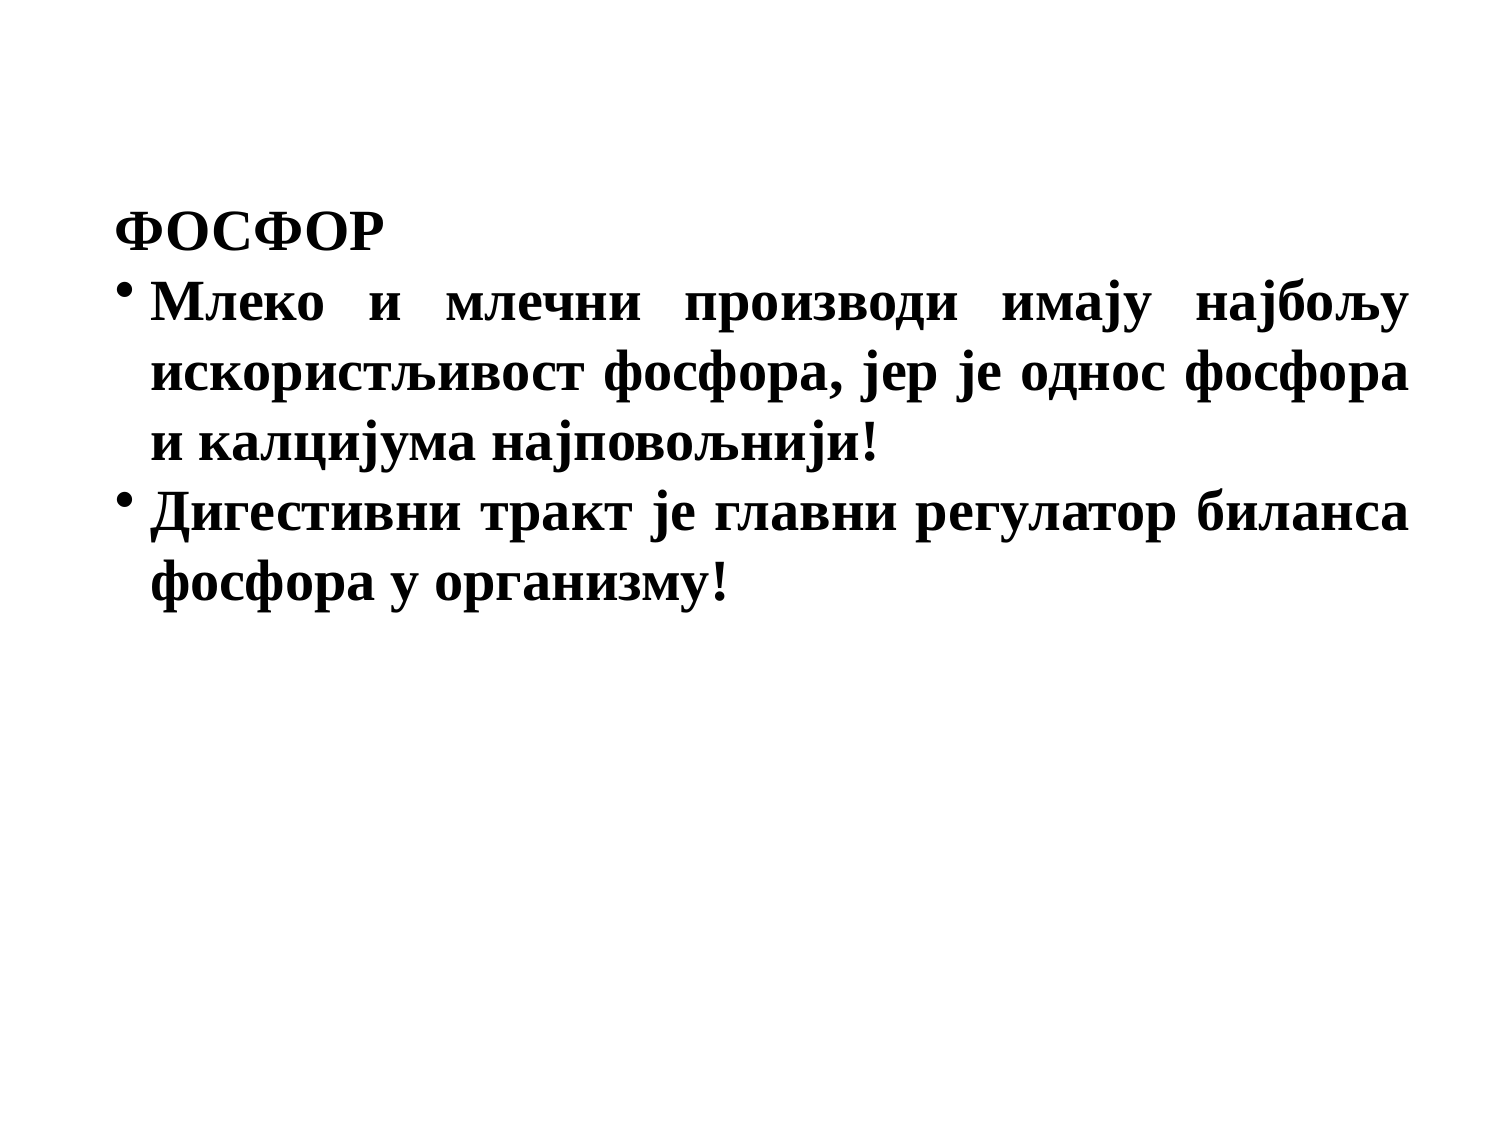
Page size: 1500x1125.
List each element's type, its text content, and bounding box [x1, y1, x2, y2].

text_box ФОСФОР Млеко и млечни производи имају најбољу искористљивост фосфора, јер је однос фосфора и калцијума најповољнији! Дигестивни тракт је главни регулатор биланса фосфора у организму! [100, 184, 1426, 760]
